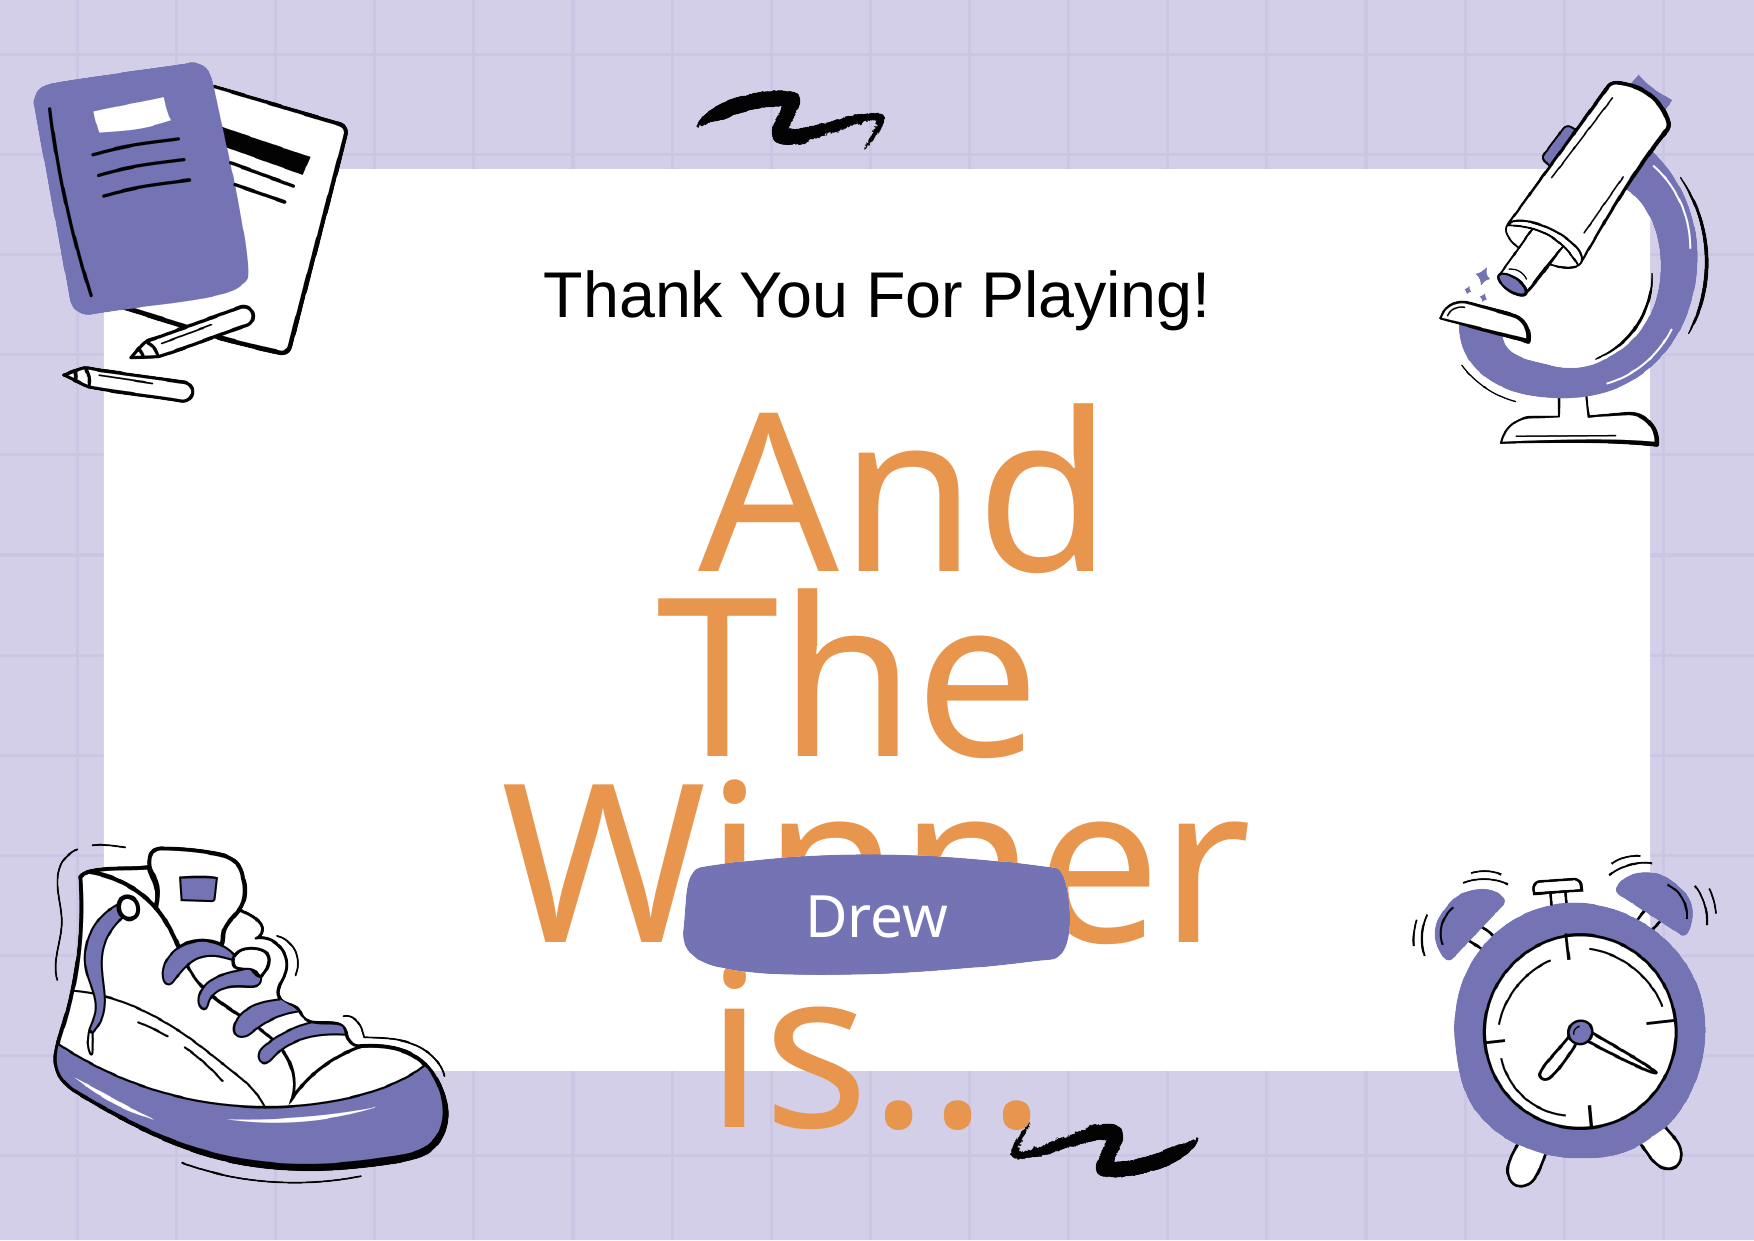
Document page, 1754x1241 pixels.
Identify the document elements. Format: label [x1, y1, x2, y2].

text_box [0, 0, 1754, 1241]
text_box [32, 62, 1717, 1188]
text_box [426, 252, 1328, 976]
